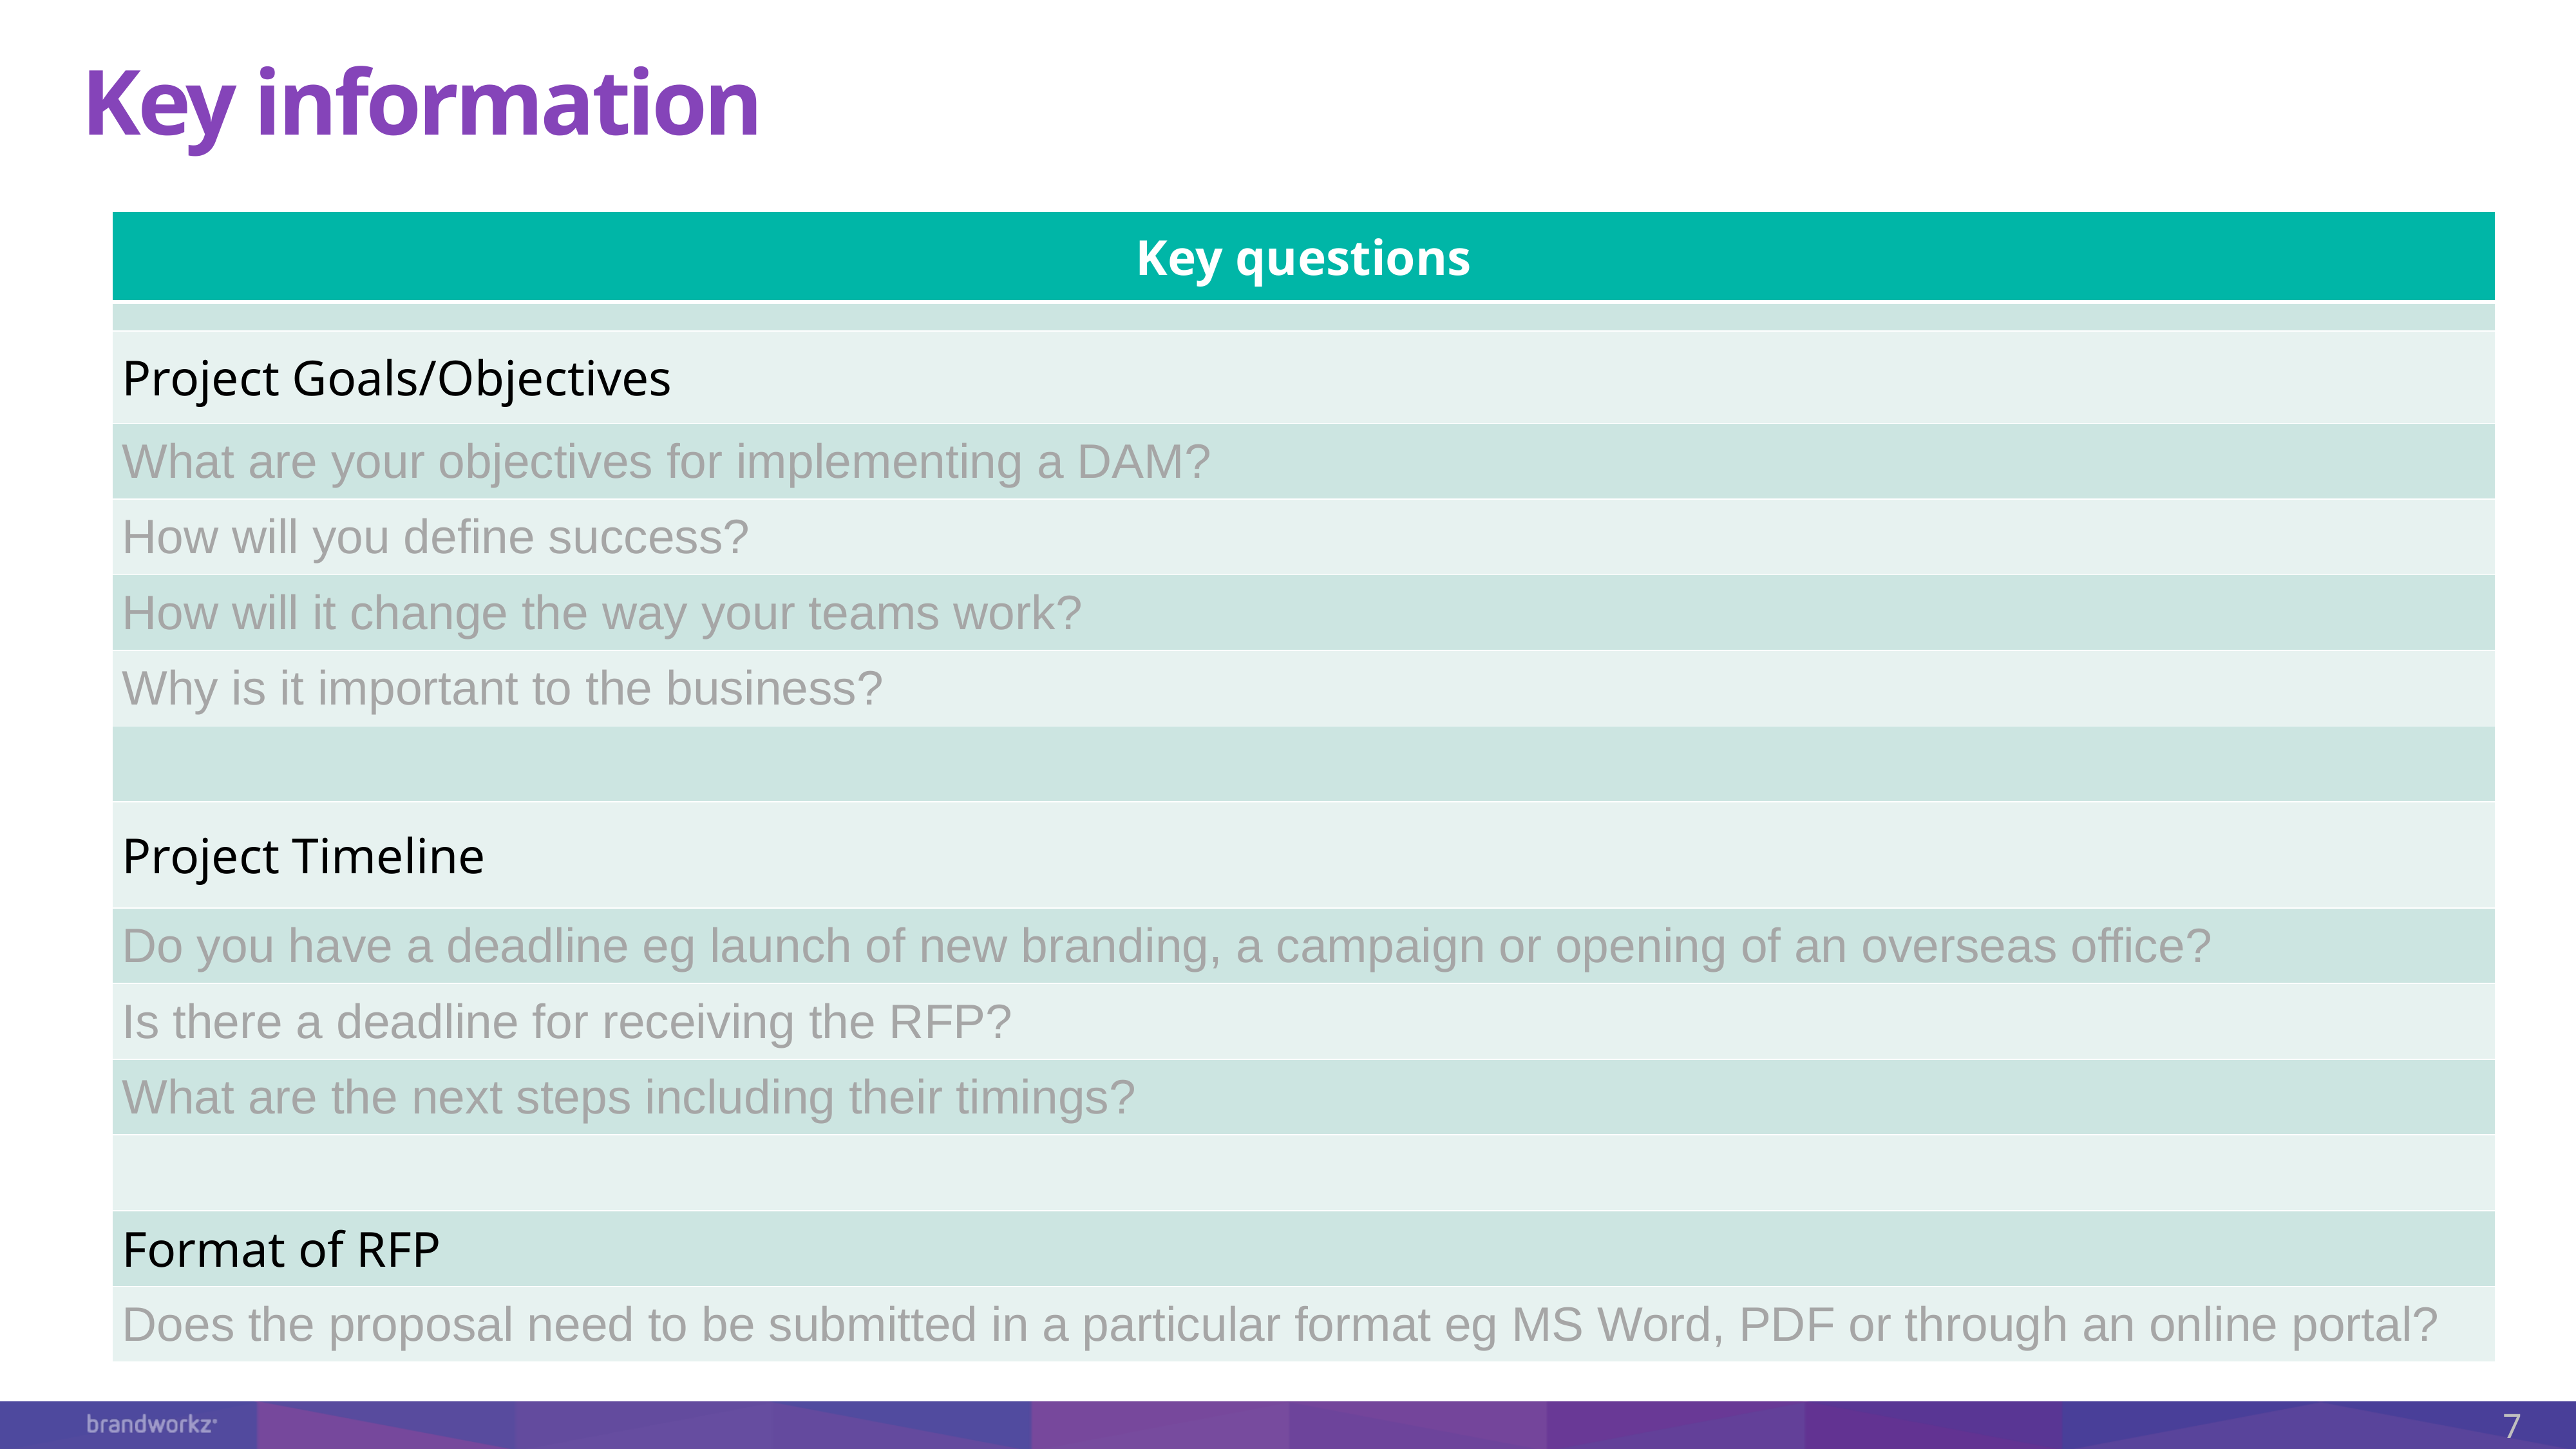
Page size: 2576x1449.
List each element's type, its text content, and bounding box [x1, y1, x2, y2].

table_cell Project Goals/Objectives [113, 332, 2495, 423]
table_cell [113, 1135, 2495, 1210]
table_cell Is there a deadline for receiving the RFP? [113, 984, 2495, 1059]
table_cell What are your objectives for implementing a DAM? [113, 424, 2495, 498]
table_cell Do you have a deadline eg launch of new branding, a campaign or opening of an overseas office? [113, 909, 2495, 983]
table_header Key questions [113, 212, 2495, 300]
table_cell Why is it important to the business? [113, 651, 2495, 726]
table_cell How will it change the way your teams work? [113, 575, 2495, 650]
table_cell Does the proposal need to be submitted in a particular format eg MS Word, PDF or through an online portal? [113, 1287, 2495, 1361]
table_cell [113, 304, 2495, 330]
title Key information [81, 45, 2496, 166]
picture [0, 1401, 2576, 1449]
table_cell Format of RFP [113, 1211, 2495, 1286]
table_cell What are the next steps including their timings? [113, 1060, 2495, 1134]
table_cell How will you define success? [113, 500, 2495, 574]
table_cell Project Timeline [113, 802, 2495, 907]
table_cell [113, 726, 2495, 801]
